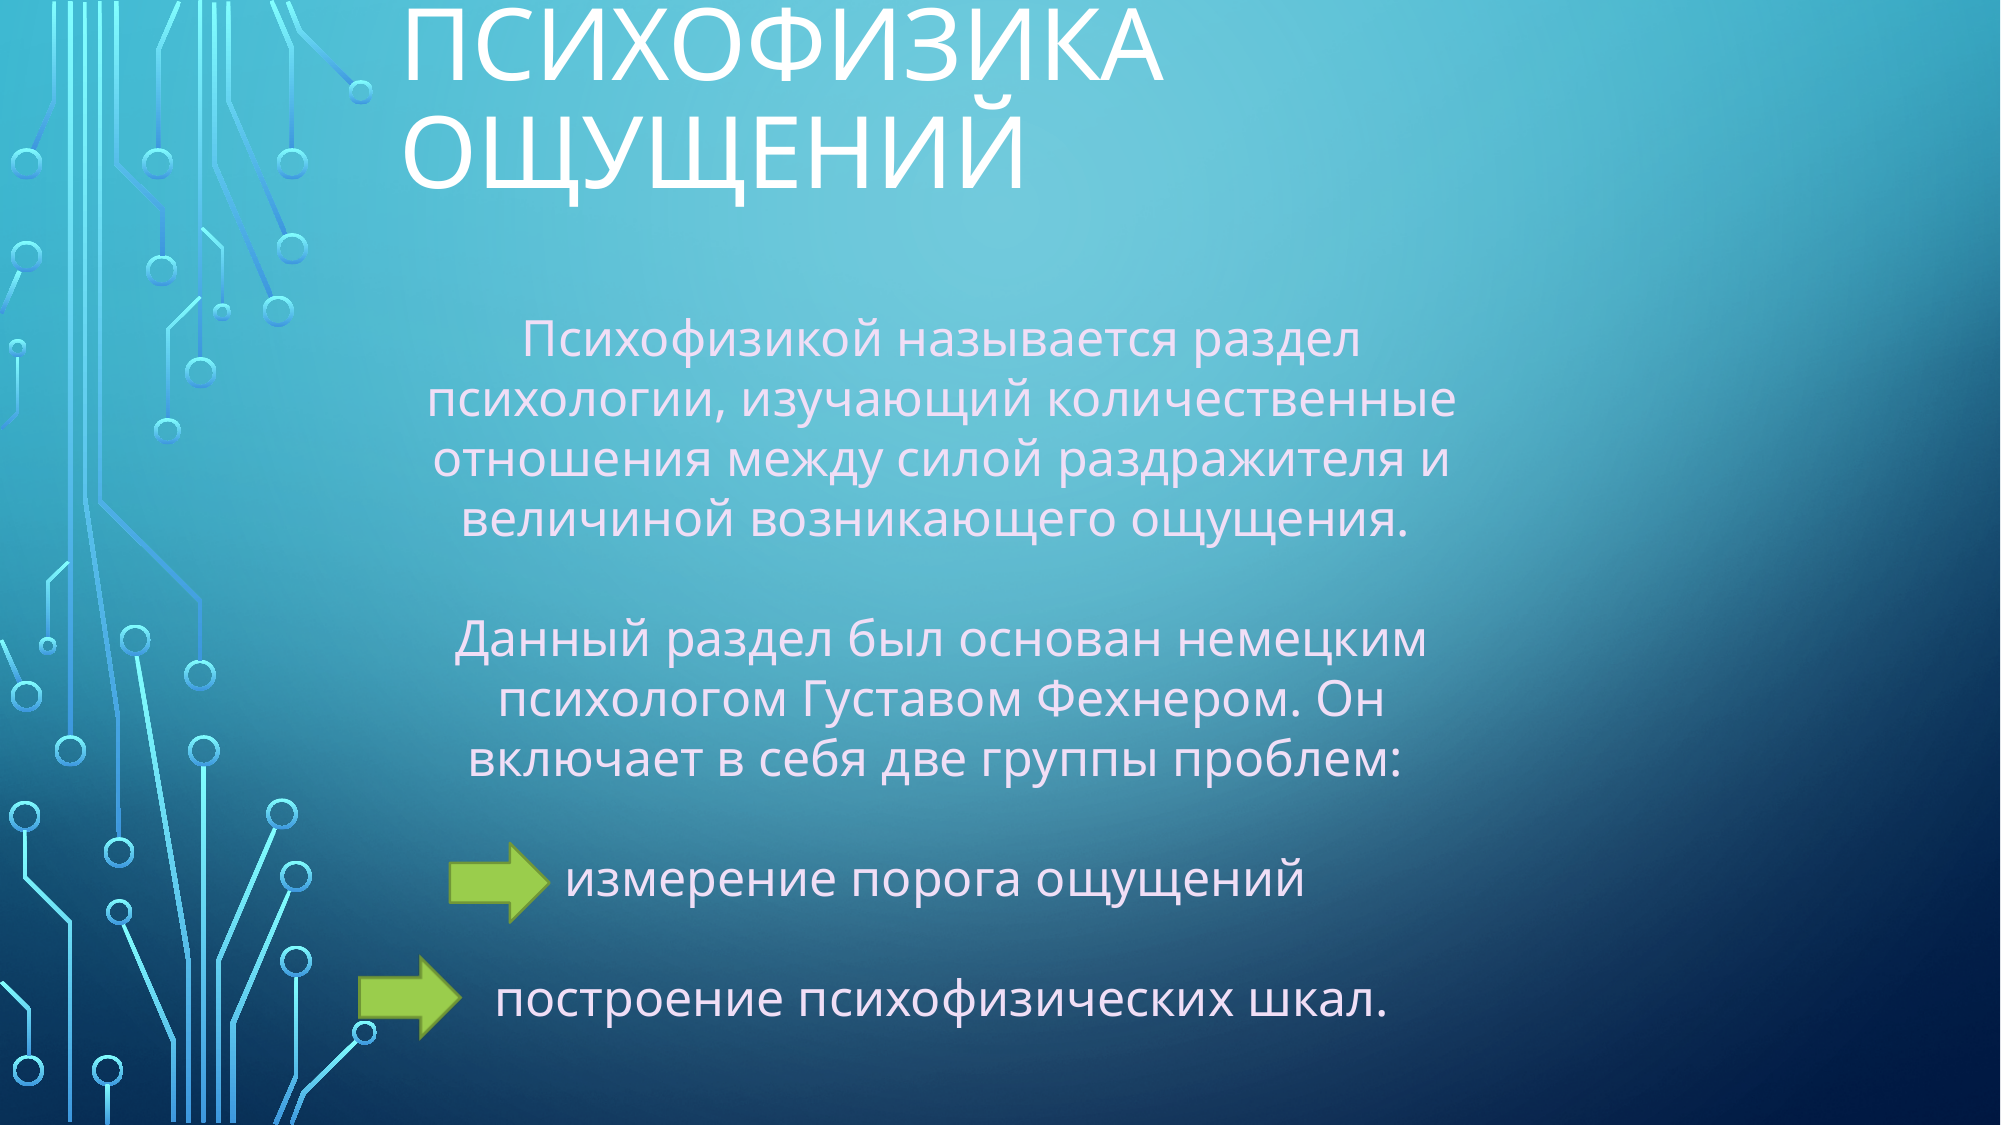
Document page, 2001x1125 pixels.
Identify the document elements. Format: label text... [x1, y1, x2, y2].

title Психофизика ощущений [384, 68, 1827, 218]
text_box [448, 841, 551, 924]
text_box Психофизикой называется раздел психологии, изучающий количественные отношения между силой раздражителя и величиной возникающего ощущения. Данный раздел был основан немецким психологом Густавом Фехнером. Он включает в себя две группы проблем: измерение порога ощущений построение психофизических шкал. [384, 299, 1501, 1035]
picture [358, 953, 463, 1042]
